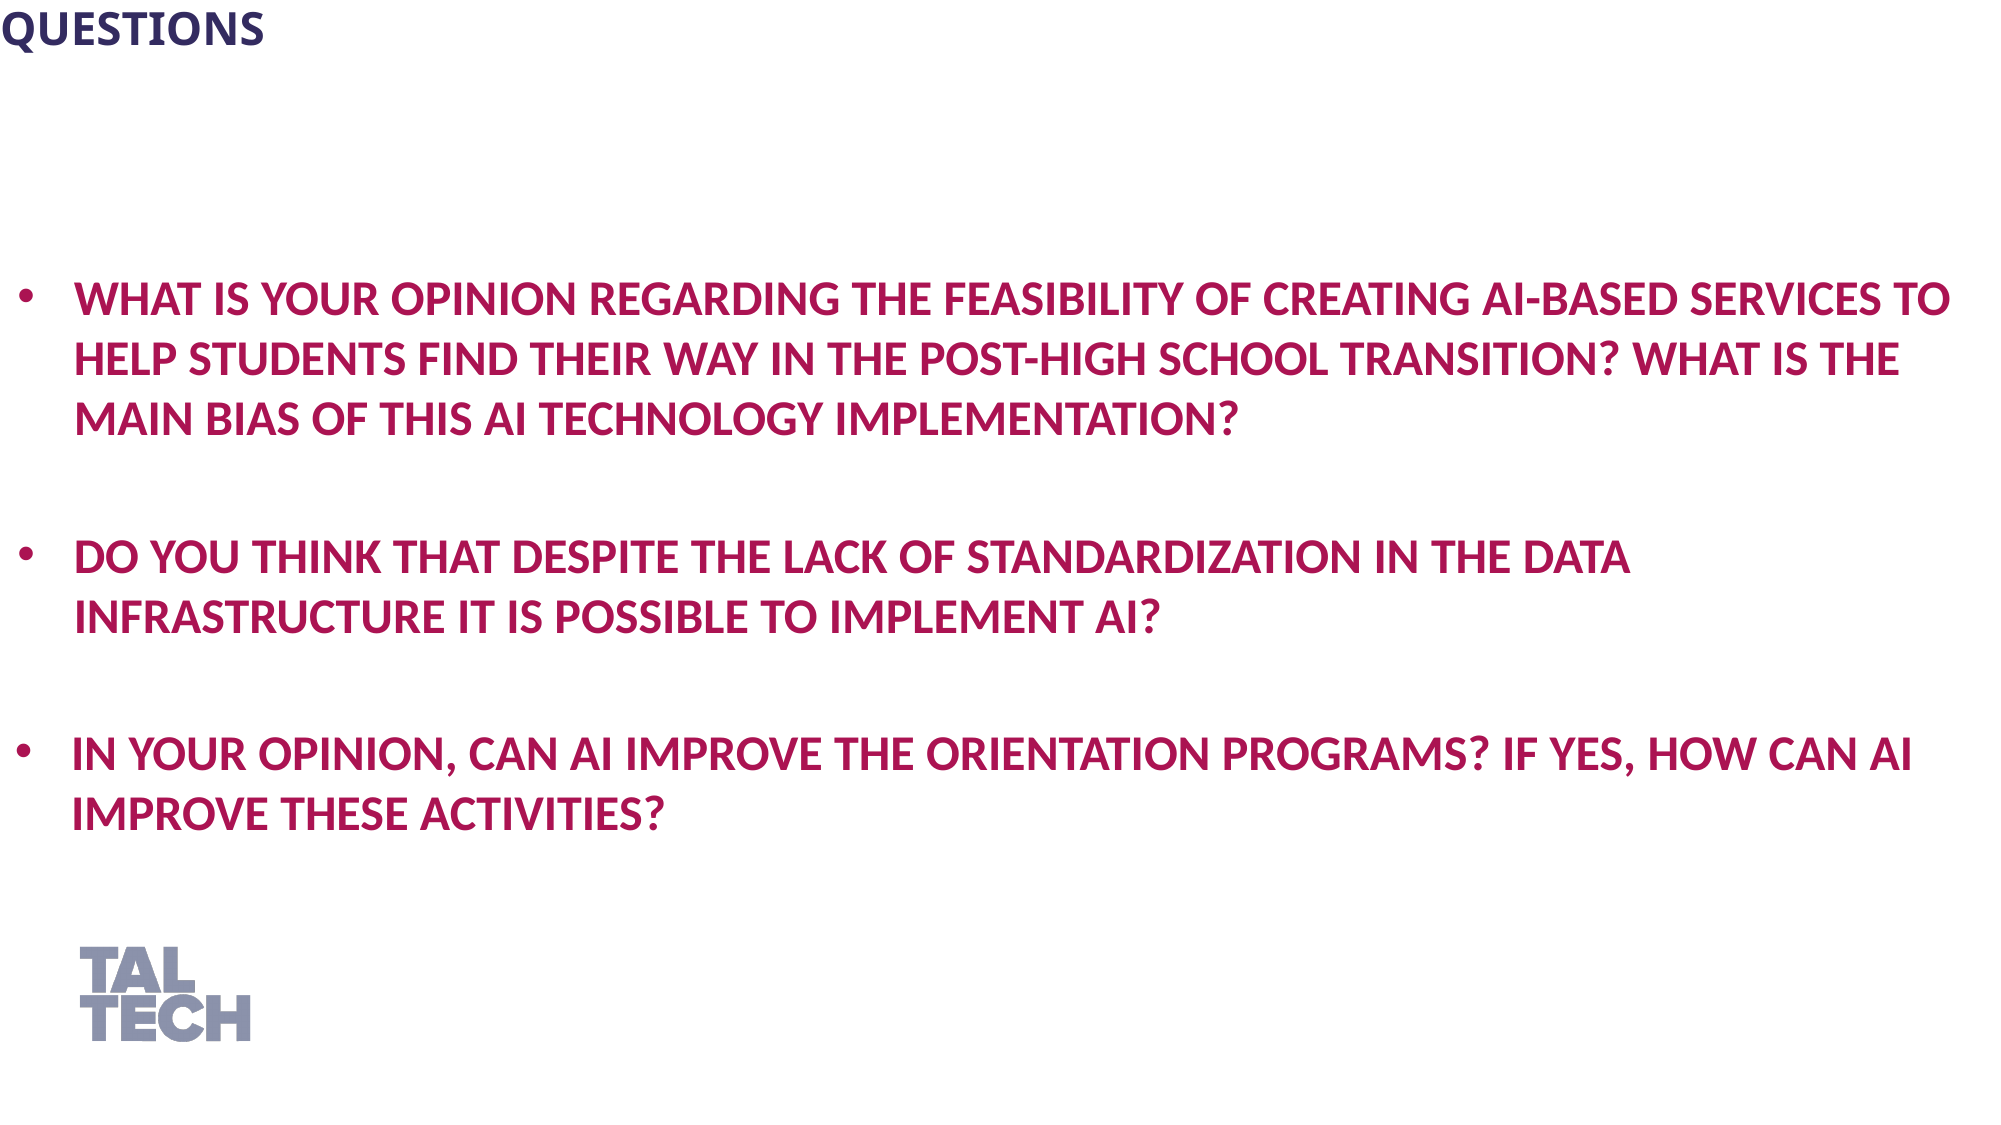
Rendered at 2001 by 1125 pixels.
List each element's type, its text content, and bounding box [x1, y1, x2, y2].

list QUESTIONS [0, 0, 1003, 124]
picture [75, 940, 254, 1047]
text_box DO YOU THINK THAT DESPITE THE LACK OF STANDARDIZATION IN THE DATA INFRASTRUCTURE IT IS POSSIBLE TO IMPLEMENT AI? [2, 515, 2000, 711]
text_box WHAT IS YOUR OPINION REGARDING THE FEASIBILITY OF CREATING AI-BASED SERVICES TO HELP STUDENTS FIND THEIR WAY IN THE POST-HIGH SCHOOL TRANSITION? WHAT IS THE MAIN BIAS OF THIS AI TECHNOLOGY IMPLEMENTATION? [2, 258, 2000, 514]
text_box IN YOUR OPINION, CAN AI IMPROVE THE ORIENTATION PROGRAMS? IF YES, HOW CAN AI IMPROVE THESE ACTIVITIES? [0, 712, 2000, 908]
